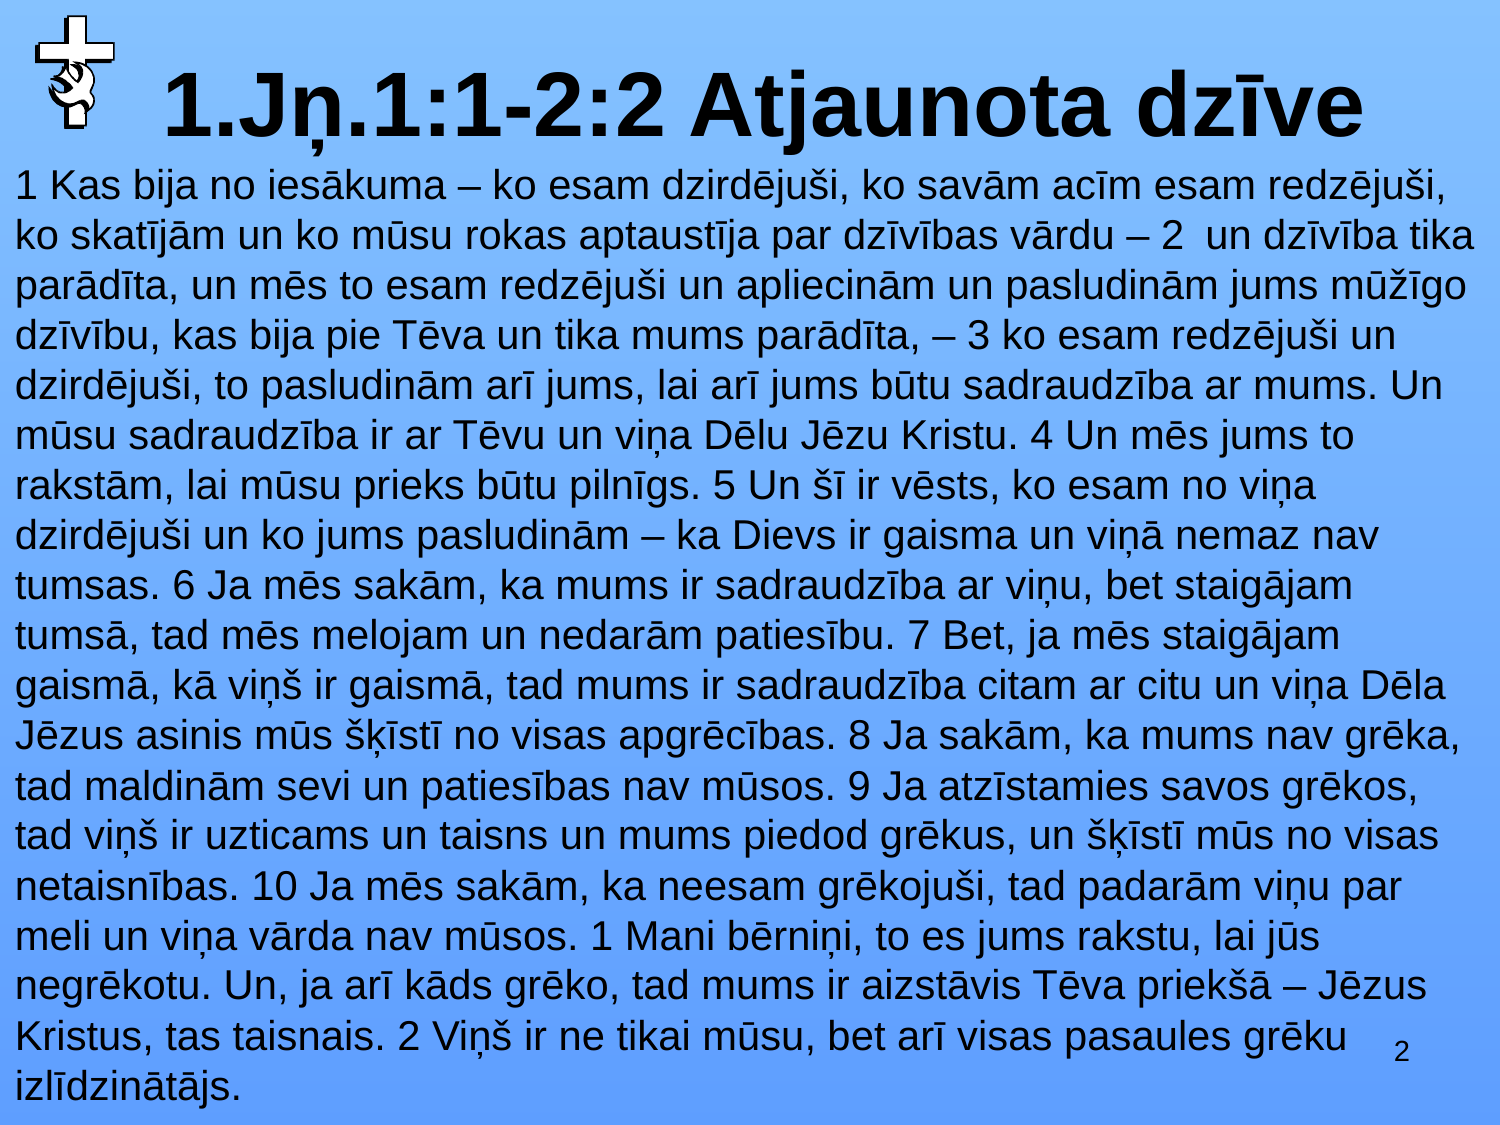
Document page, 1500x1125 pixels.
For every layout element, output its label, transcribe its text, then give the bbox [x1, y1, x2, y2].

picture [34, 15, 116, 130]
text_box 1 Kas bija no iesākuma – ko esam dzirdējuši, ko savām acīm esam redzējuši, ko skatījām un ko mūsu rokas aptaustīja par dzīvības vārdu – 2 un dzīvība tika parādīta, un mēs to esam redzējuši un apliecinām un pasludinām jums mūžīgo dzīvību, kas bija pie Tēva un tika mums parādīta, – 3 ko esam redzējuši un dzirdējuši, to pasludinām arī jums, lai arī jums būtu sadraudzība ar mums. Un mūsu sadraudzība ir ar Tēvu un viņa Dēlu Jēzu Kristu. 4 Un mēs jums to rakstām, lai mūsu prieks būtu pilnīgs. 5 Un šī ir vēsts, ko esam no viņa dzirdējuši un ko jums pasludinām – ka Dievs ir gaisma un viņā nemaz nav tumsas. 6 Ja mēs sakām, ka mums ir sadraudzība ar viņu, bet staigājam tumsā, tad mēs melojam un nedarām patiesību. 7 Bet, ja mēs staigājam gaismā, kā viņš ir gaismā, tad mums ir sadraudzība citam ar citu un viņa Dēla Jēzus asinis mūs šķīstī no visas apgrēcības. 8 Ja sakām, ka mums nav grēka, tad maldinām sevi un patiesības nav mūsos. 9 Ja atzīstamies savos grēkos, tad viņš ir uzticams un taisns un mums piedod grēkus, un šķīstī mūs no visas netaisnības. 10 Ja mēs sakām, ka neesam grēkojuši, tad padarām viņu par meli un viņa vārda nav mūsos. 1 Mani bērniņi, to es jums rakstu, lai jūs negrēkotu. Un, ja arī kāds grēko, tad mums ir aizstāvis Tēva priekšā – Jēzus Kristus, tas taisnais. 2 Viņš ir ne tikai mūsu, bet arī visas pasaules grēku izlīdzinātājs. [0, 150, 1500, 1116]
title 1.Jņ.1:1-2:2 Atjaunota dzīve [29, 11, 1500, 150]
